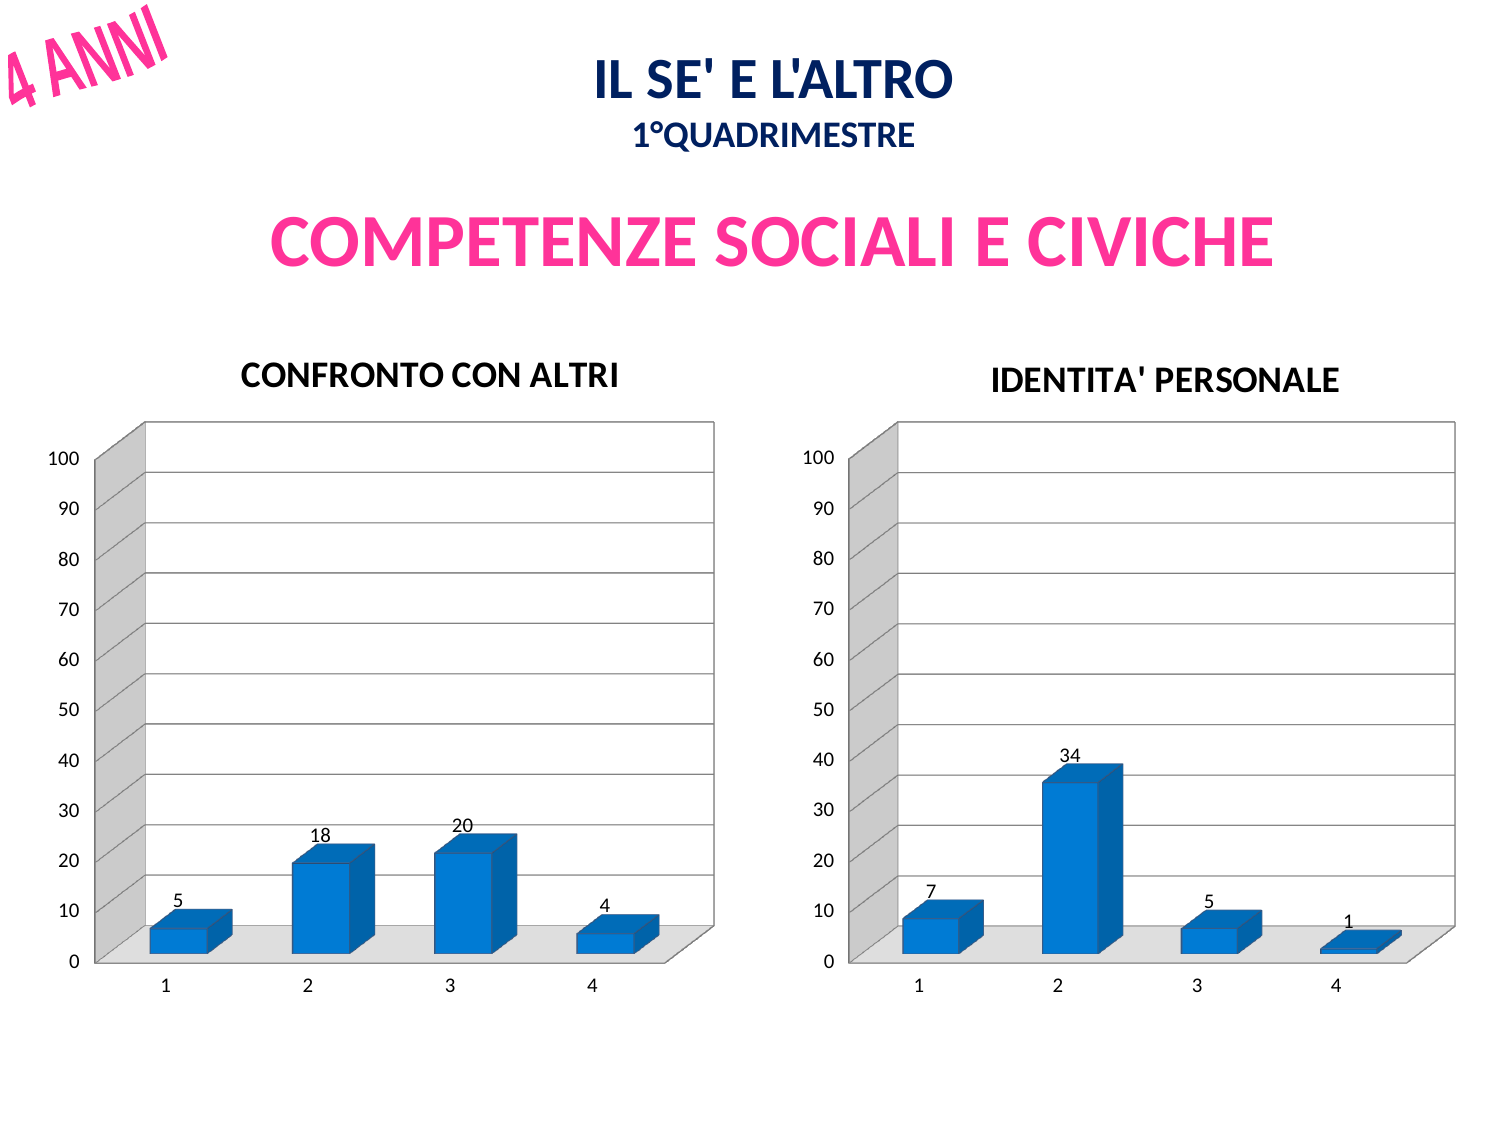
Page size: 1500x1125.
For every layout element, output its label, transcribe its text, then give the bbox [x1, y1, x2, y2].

chart [29, 326, 733, 1012]
text_box IL SE' E L'ALTRO 1°QUADRIMESTRE [577, 33, 970, 163]
text_box Competenze sociali e civiche [253, 184, 1294, 290]
chart [785, 326, 1473, 1012]
